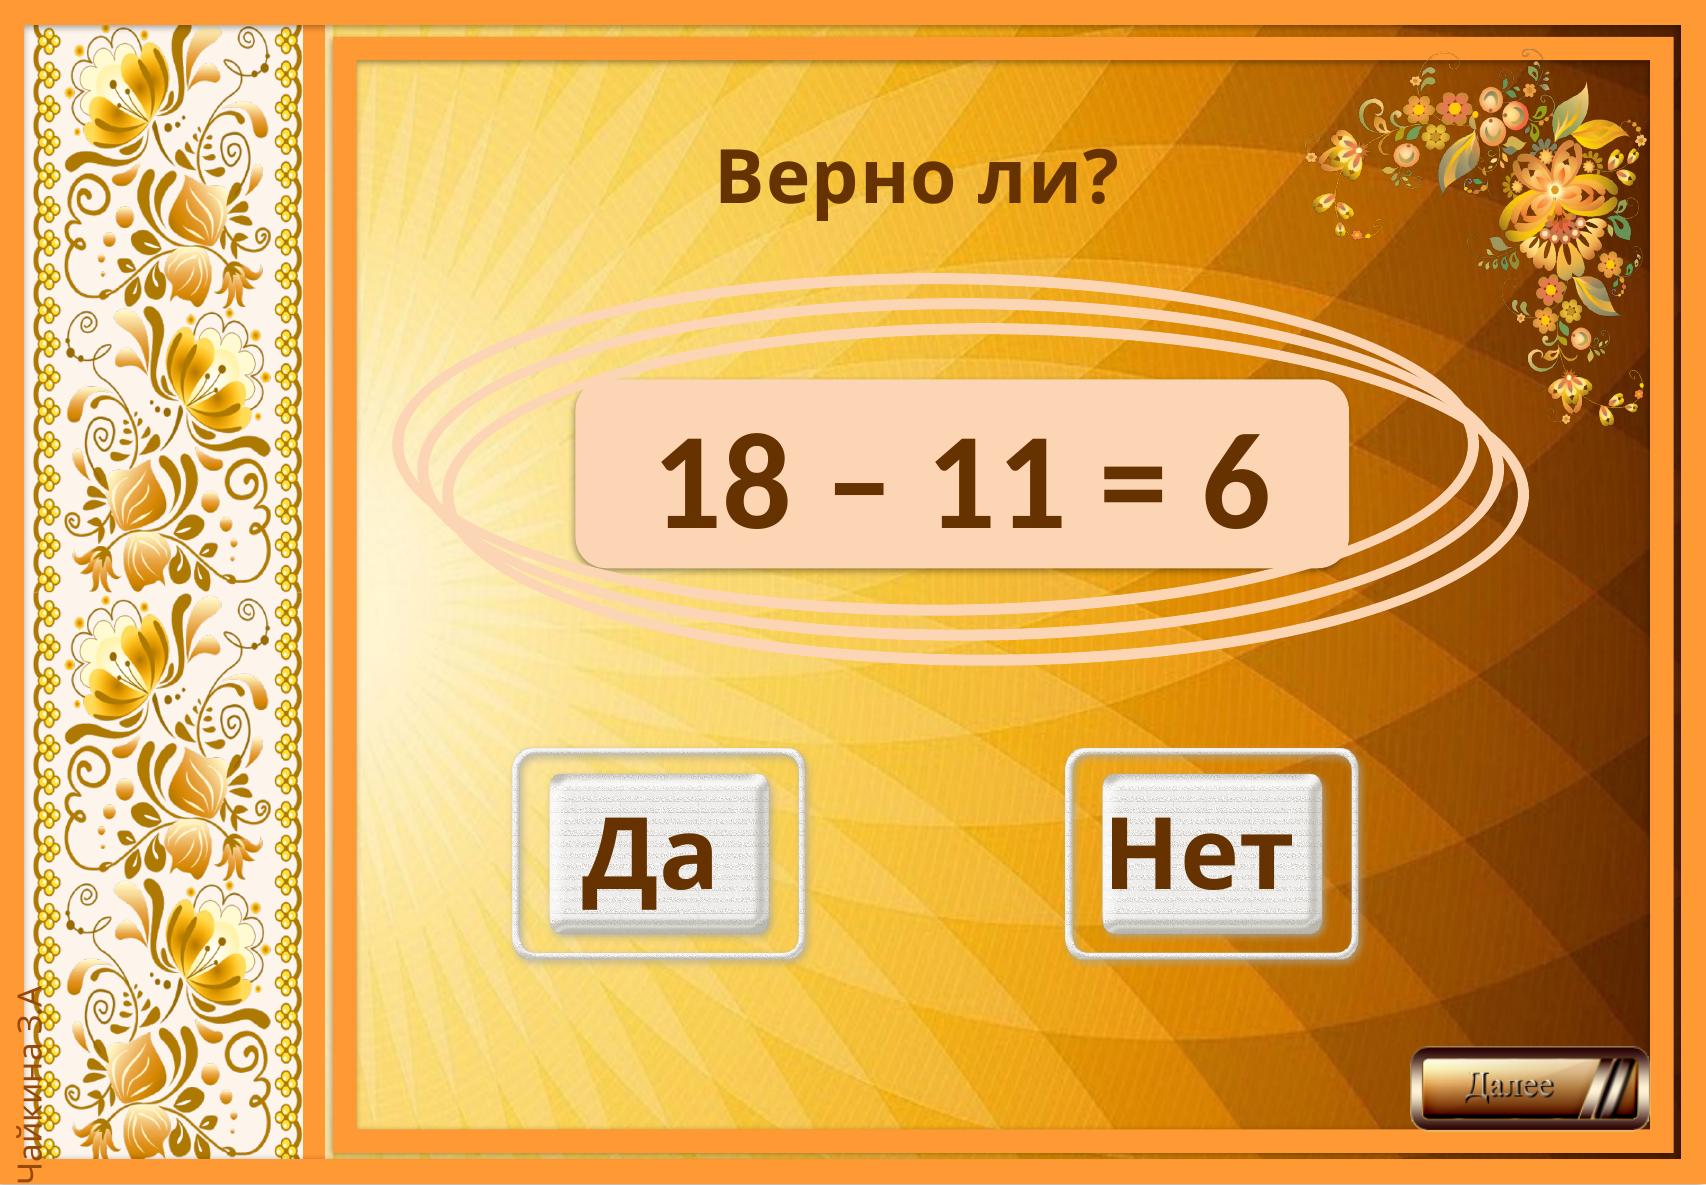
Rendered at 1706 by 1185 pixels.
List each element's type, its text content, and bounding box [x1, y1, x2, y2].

picture [25, 1068, 31, 1077]
picture [25, 1091, 38, 1099]
picture [25, 1149, 32, 1159]
text_box [467, 439, 1507, 643]
picture [32, 1149, 39, 1157]
picture [32, 1048, 39, 1056]
text_box Верно ли? [392, 119, 1444, 317]
picture [25, 1130, 38, 1138]
picture [25, 25, 303, 1159]
text_box [390, 271, 1466, 509]
picture [25, 993, 31, 1000]
text_box [415, 296, 1491, 534]
text_box 18 – 11 = 6 [574, 378, 1350, 570]
text_box [460, 426, 1482, 618]
text_box [440, 321, 1532, 668]
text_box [501, 733, 820, 976]
picture [325, 25, 1681, 1159]
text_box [1054, 733, 1373, 976]
